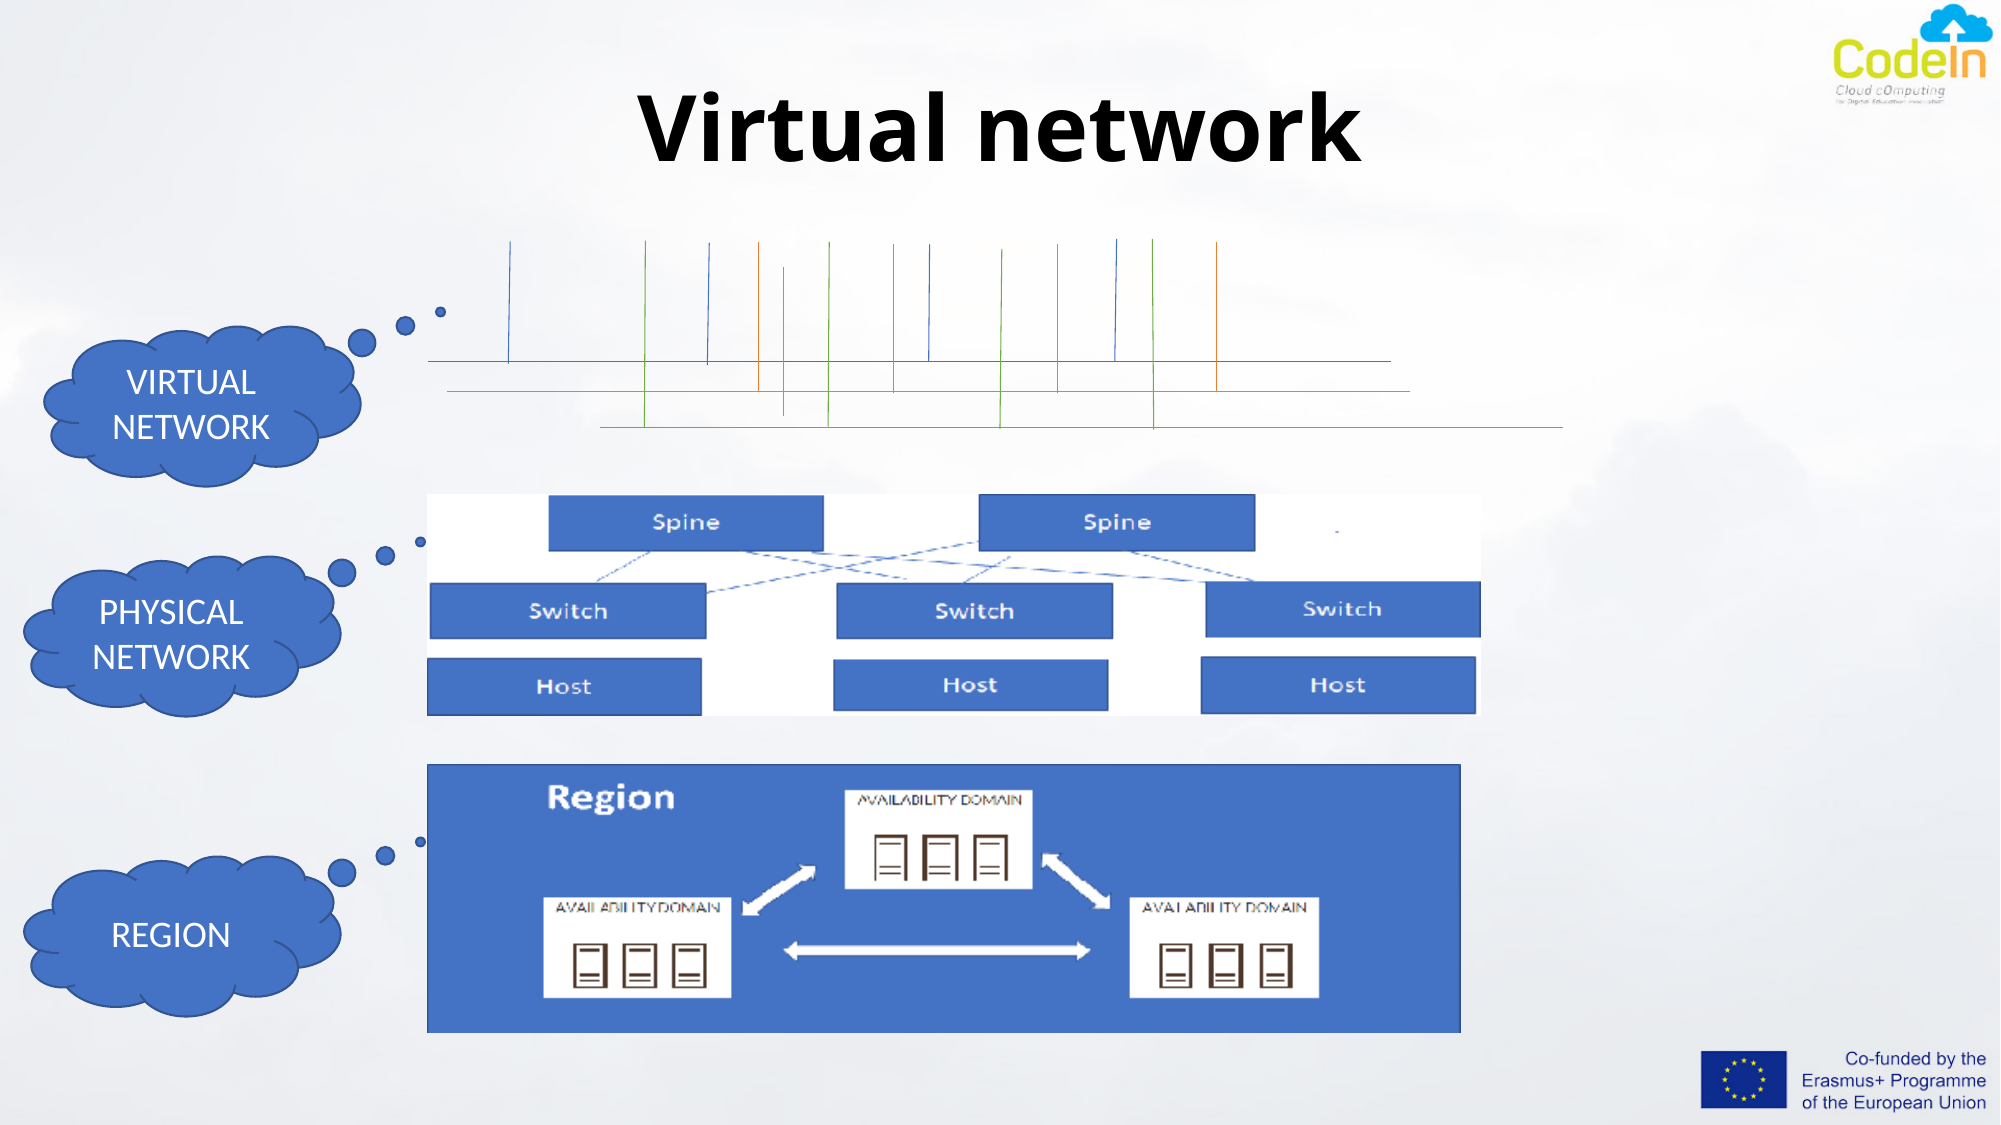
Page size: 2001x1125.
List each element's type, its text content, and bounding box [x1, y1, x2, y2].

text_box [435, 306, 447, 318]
text_box REGION [375, 845, 396, 866]
text_box REGION [327, 858, 357, 888]
text_box REGION [23, 855, 342, 1018]
text_box VIRTUAL NETWORK [347, 328, 377, 358]
text_box PHYSICAL NETWORK [327, 558, 357, 588]
text_box VIRTUAL NETWORK [43, 325, 362, 488]
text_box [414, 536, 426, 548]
picture [0, 0, 2001, 1125]
title Virtual network [137, 23, 1863, 241]
text_box PHYSICAL NETWORK [375, 545, 396, 566]
text_box PHYSICAL NETWORK [23, 555, 342, 718]
text_box VIRTUAL NETWORK [395, 315, 416, 336]
text_box REGION [414, 836, 426, 848]
